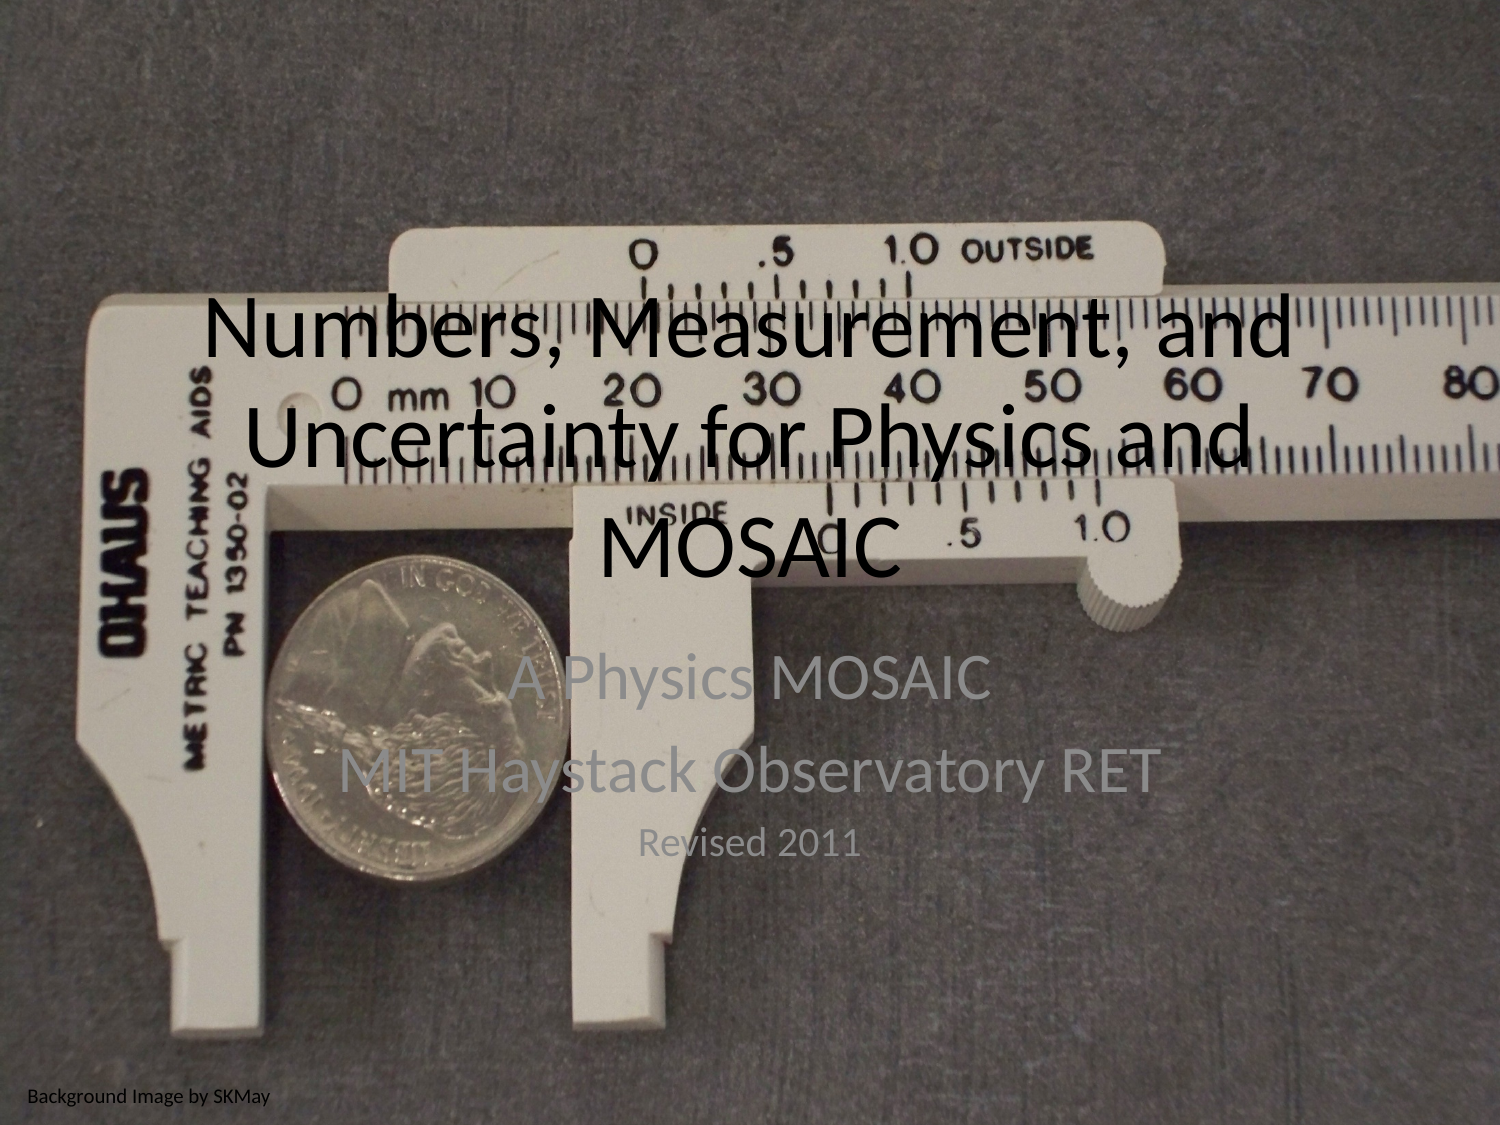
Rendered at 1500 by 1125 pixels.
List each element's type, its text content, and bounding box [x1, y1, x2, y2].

title Numbers, Measurement, and Uncertainty for Physics and MOSAIC [112, 237, 1388, 626]
text_box Background Image by SKMay [12, 1074, 738, 1115]
picture [0, 0, 1500, 1125]
subtitle A Physics MOSAIC MIT Haystack Observatory RET Revised 2011 [224, 624, 1276, 913]
